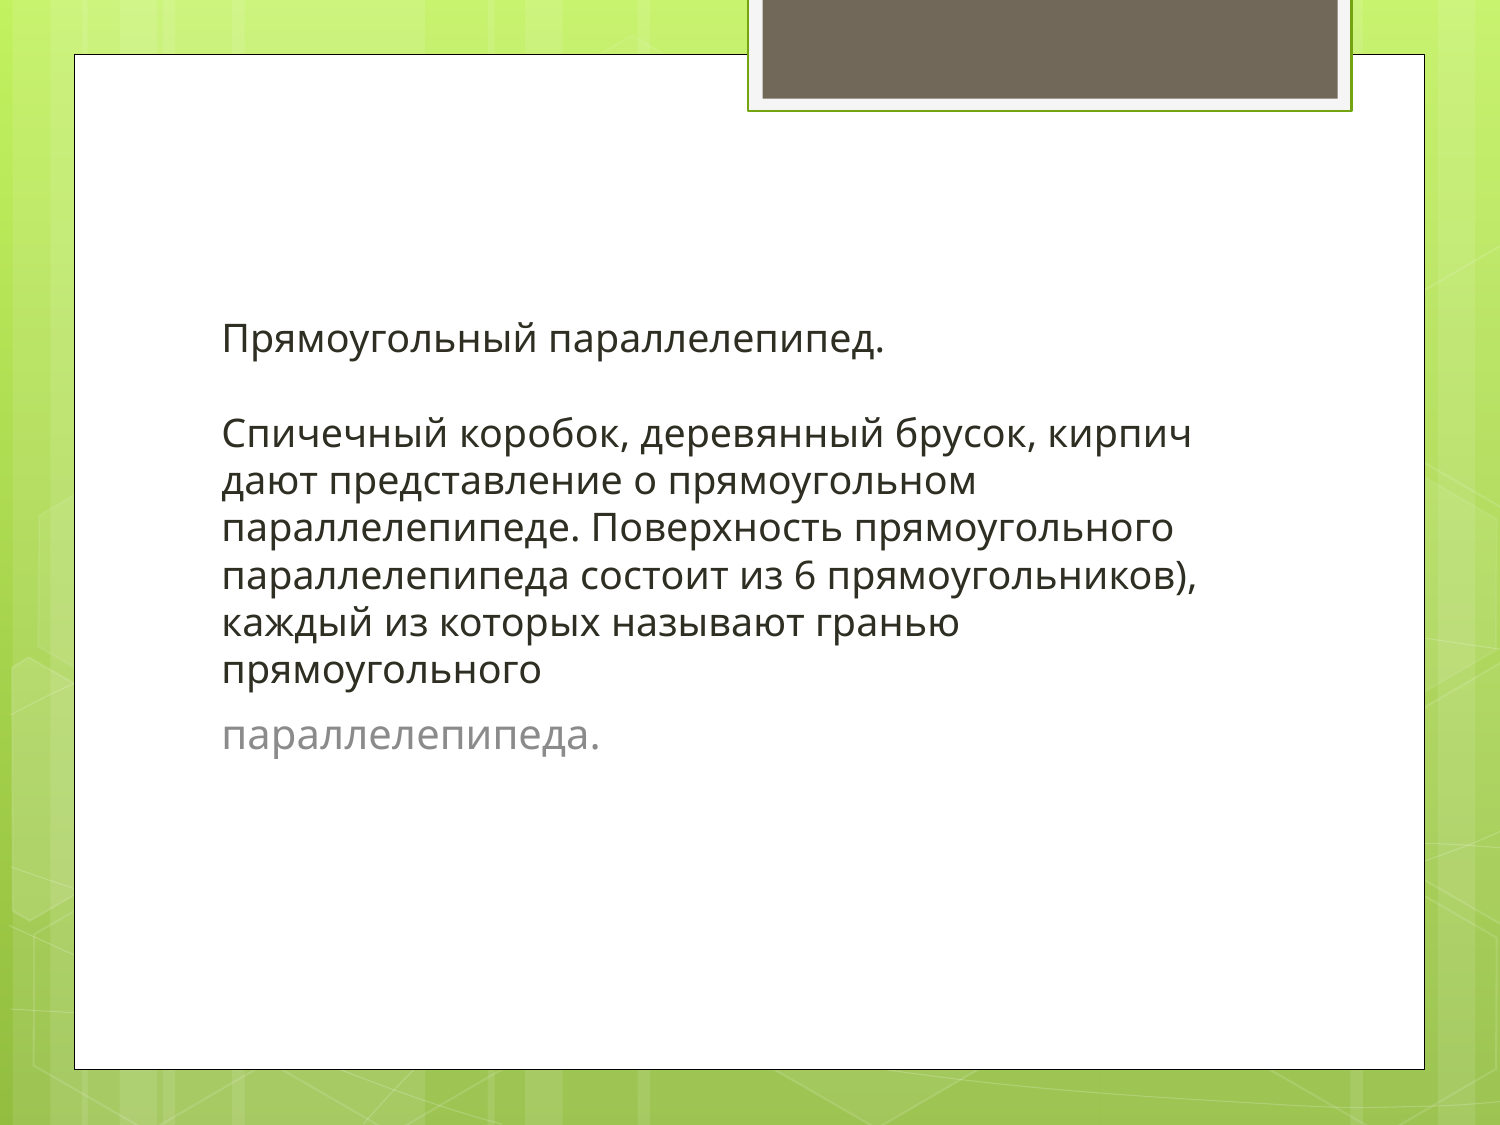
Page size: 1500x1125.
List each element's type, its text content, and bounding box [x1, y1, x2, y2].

title Прямоугольный параллелепипед. Спичечный коробок, деревянный брусок, кирпич дают представление о прямоугольном параллелепипеде. Поверхность прямоугольного параллелепипеда состоит из 6 прямоугольников), каждый из которых называют гранью прямоугольного [206, 278, 1296, 699]
list параллелепипеда. [206, 699, 1296, 950]
